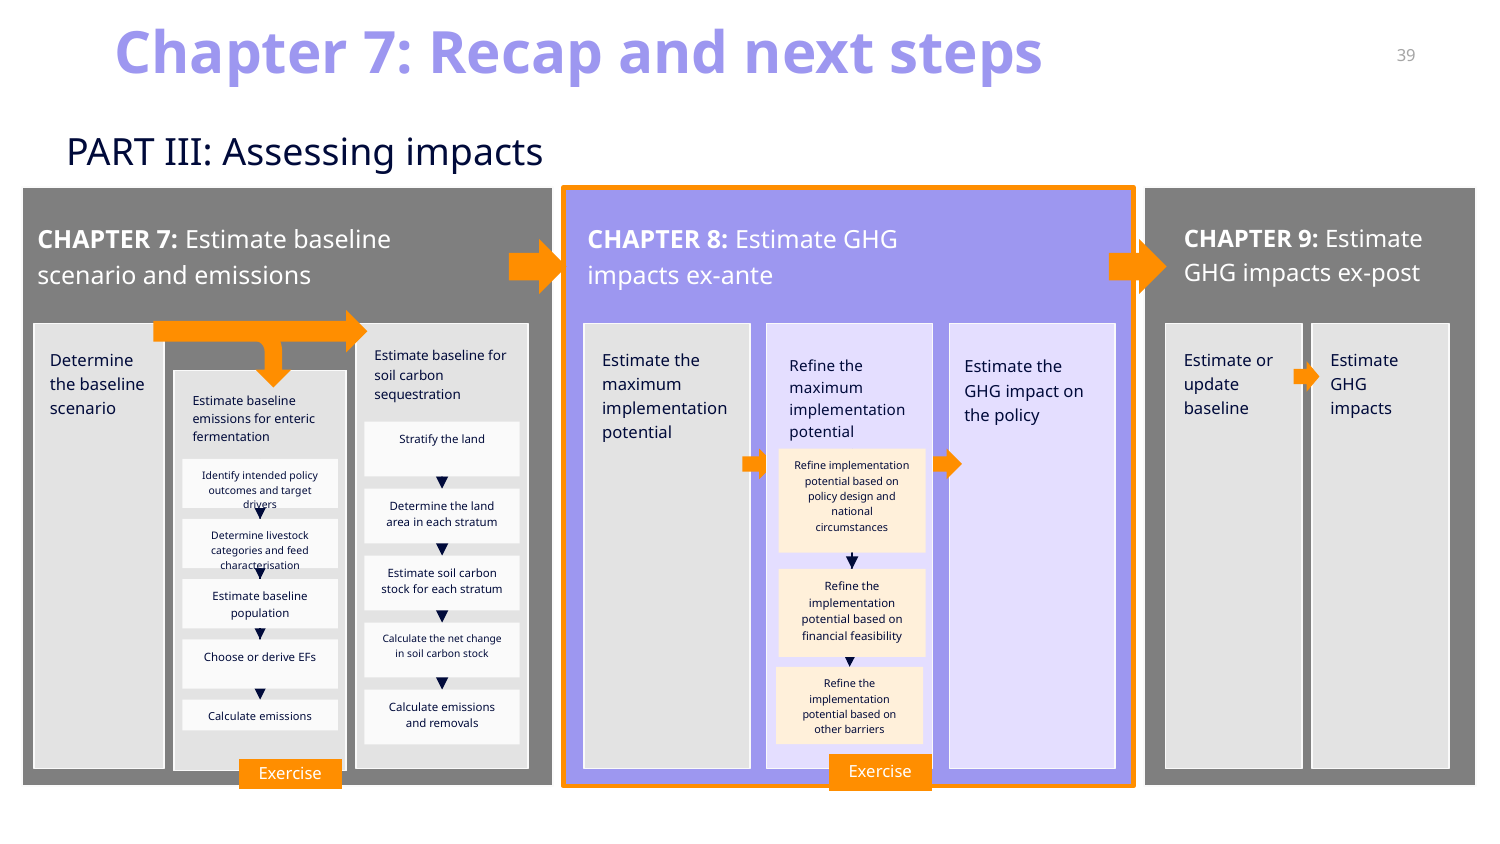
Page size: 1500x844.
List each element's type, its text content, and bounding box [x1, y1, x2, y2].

text_box Refine implementation potential based on policy design and national circumstances [853, 449, 926, 553]
text_box [563, 187, 1134, 787]
text_box [1293, 361, 1320, 392]
text_box [766, 323, 933, 769]
text_box [359, 323, 529, 336]
text_box Identify intended policy outcomes and target drivers [182, 458, 259, 508]
text_box [584, 323, 750, 769]
text_box Refine the implementation potential based on other barriers [776, 666, 924, 745]
text_box Determine the land area in each stratum [446, 488, 520, 544]
text_box Exercise [830, 755, 931, 790]
text_box [174, 370, 347, 771]
text_box Estimate the GHG impact on the policy [949, 344, 1113, 439]
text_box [849, 552, 853, 667]
text_box [1143, 187, 1476, 787]
text_box Calculate emissions [182, 699, 338, 731]
text_box Estimate the maximum implementation potential [587, 337, 750, 477]
text_box Estimate baseline for soil carbon sequestration [359, 336, 532, 414]
text_box [1165, 323, 1303, 769]
text_box [949, 323, 1116, 769]
text_box Calculate the net change in soil carbon stock [364, 622, 438, 678]
text_box [508, 239, 567, 294]
text_box CHAPTER 8: Estimate GHG impacts ex-ante [572, 209, 1014, 304]
text_box Choose or derive EFs [182, 639, 255, 689]
text_box Stratify the land [443, 421, 520, 477]
text_box PART III: Assessing impacts [51, 111, 1156, 235]
text_box Identify intended policy outcomes and target drivers [261, 458, 338, 508]
text_box [33, 323, 164, 769]
text_box Calculate the net change in soil carbon stock [445, 622, 520, 678]
text_box Determine livestock categories and feed characterisation [265, 518, 338, 569]
text_box [167, 324, 289, 387]
text_box Estimate GHG impacts [1315, 337, 1446, 477]
text_box Determine the land area in each stratum [364, 488, 437, 544]
text_box [1108, 239, 1167, 294]
text_box Refine the implementation potential based on financial feasibility [778, 568, 844, 657]
text_box Estimate baseline population [265, 579, 338, 629]
text_box Estimate or update baseline [1168, 337, 1299, 477]
text_box [933, 448, 962, 480]
text_box [356, 340, 529, 769]
text_box Estimate soil carbon stock for each stratum [446, 555, 520, 611]
text_box [750, 448, 766, 480]
text_box Refine implementation potential based on policy design and national circumstances [778, 449, 851, 553]
text_box CHAPTER 7: Estimate baseline scenario and emissions [22, 209, 464, 304]
text_box Calculate emissions and removals [364, 689, 520, 745]
text_box Determine livestock categories and feed characterisation [182, 518, 255, 569]
text_box Refine the maximum implementation potential [774, 344, 938, 449]
text_box Estimate baseline population [182, 579, 255, 629]
text_box Estimate soil carbon stock for each stratum [364, 555, 437, 611]
text_box [1312, 323, 1449, 769]
text_box Exercise [240, 760, 341, 789]
text_box Choose or derive EFs [265, 639, 338, 689]
text_box Refine the implementation potential based on financial feasibility [857, 568, 926, 657]
text_box [22, 187, 553, 787]
text_box Stratify the land [364, 421, 441, 477]
title Chapter 7: Recap and next steps [99, 1, 1268, 109]
text_box Estimate baseline emissions for enteric fermentation [177, 382, 350, 452]
text_box Determine the baseline scenario [34, 337, 165, 477]
text_box [154, 312, 366, 350]
text_box CHAPTER 9: Estimate GHG impacts ex-post [1168, 209, 1446, 304]
